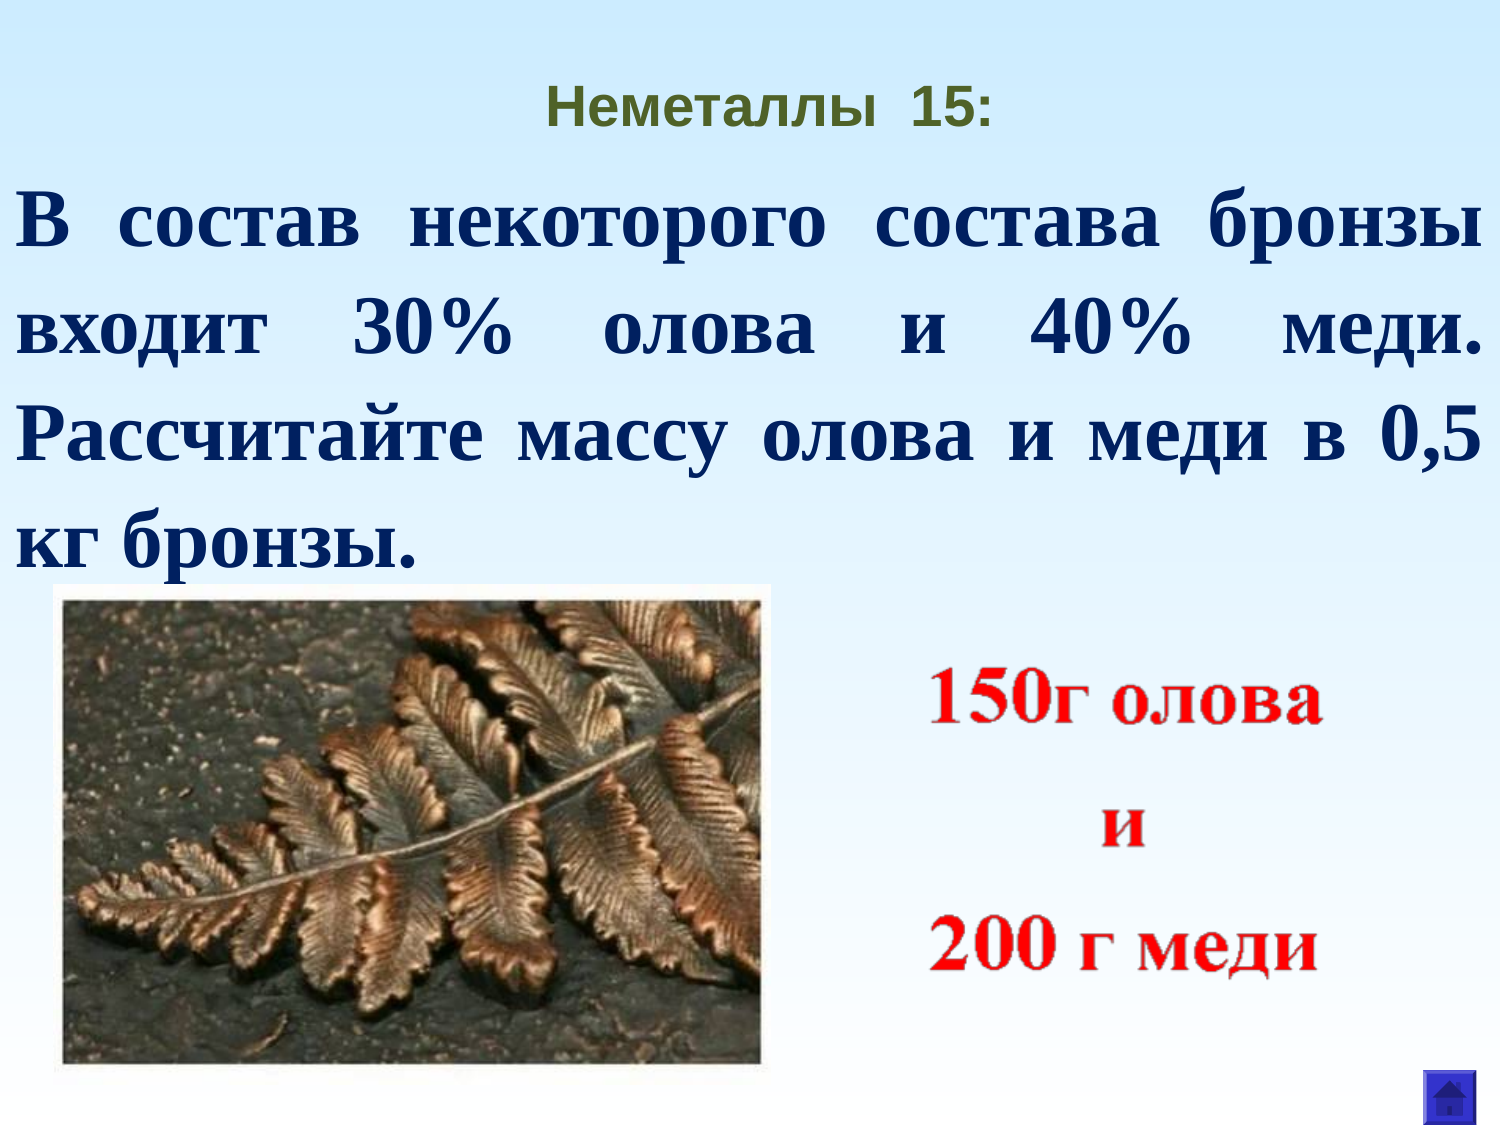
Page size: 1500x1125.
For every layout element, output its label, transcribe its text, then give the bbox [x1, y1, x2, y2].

list В состав некоторого состава бронзы входит 30% олова и 40% меди. Рассчитайте массу олова и меди в 0,5 кг бронзы. [0, 148, 1500, 598]
text_box [1423, 1070, 1477, 1125]
title Неметаллы 15: [41, 57, 1500, 148]
picture [53, 584, 771, 1085]
picture [830, 621, 1419, 1022]
